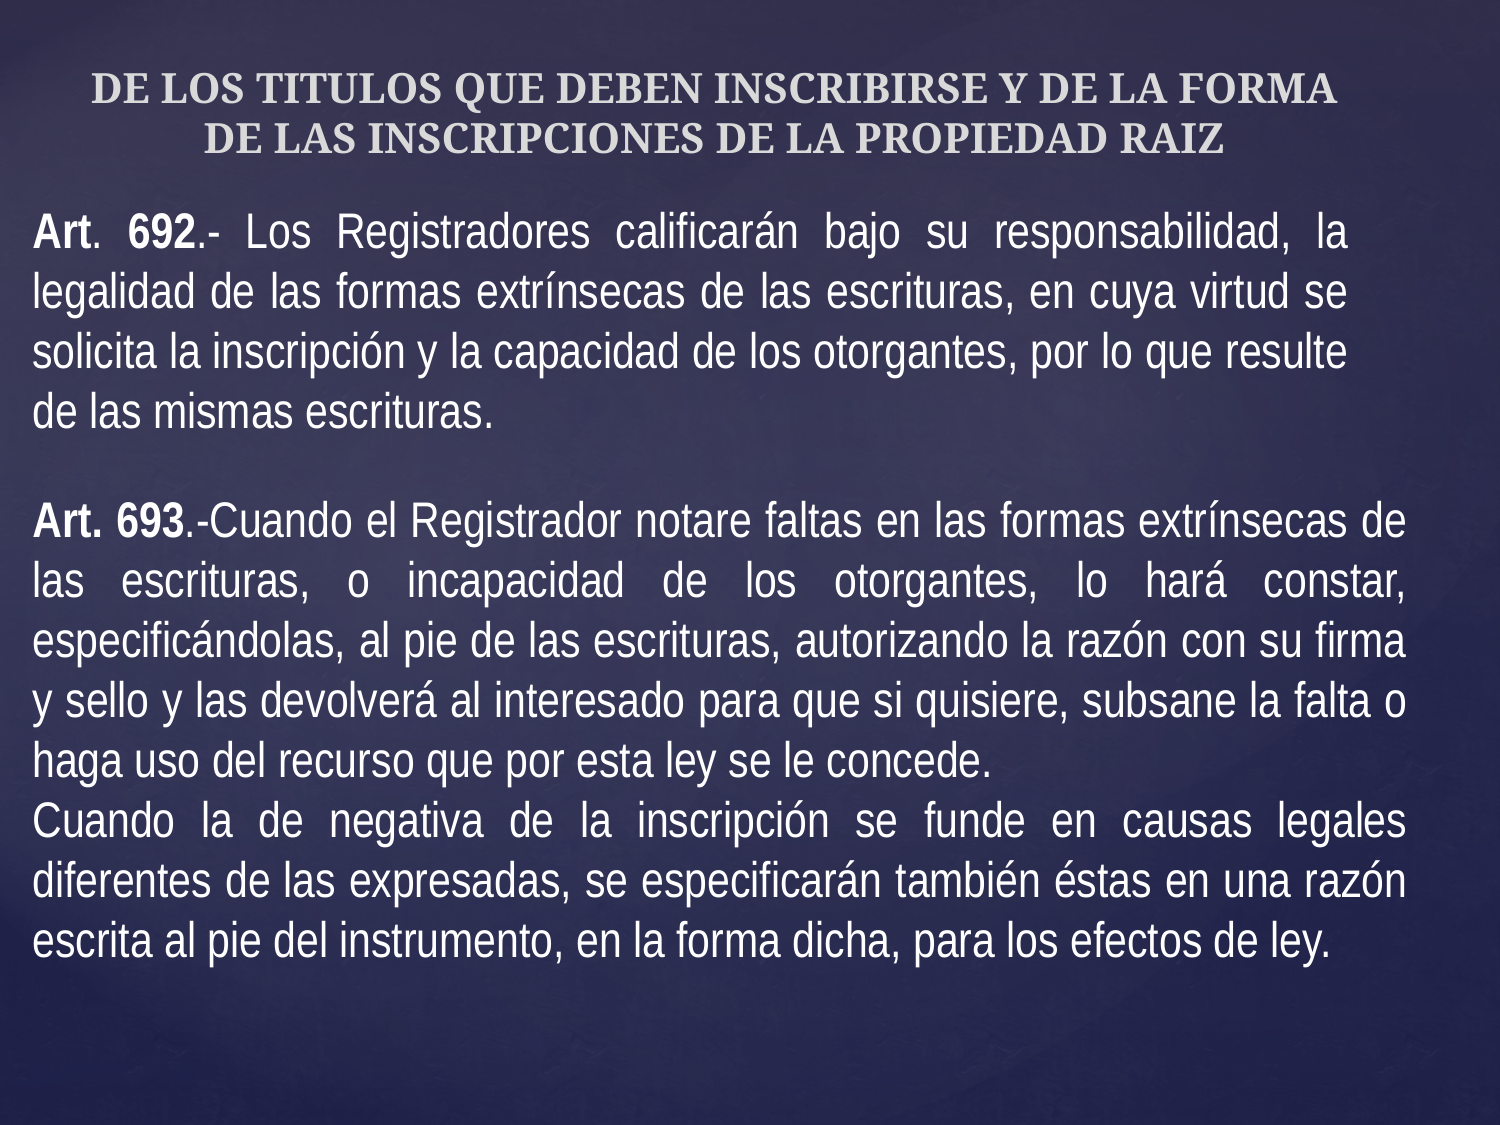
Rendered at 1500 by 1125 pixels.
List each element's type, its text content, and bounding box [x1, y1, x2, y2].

text_box DE LOS TITULOS QUE DEBEN INSCRIBIRSE Y DE LA FORMA DE LAS INSCRIPCIONES DE LA PROPIEDAD RAIZ [64, 54, 1365, 170]
text_box Art. 692.- Los Registradores calificarán bajo su responsabilidad, la legalidad de las formas extrínsecas de las escrituras, en cuya virtud se solicita la inscripción y la capacidad de los otorgantes, por lo que resulte de las mismas escrituras. [17, 190, 1365, 446]
text_box Art. 693.-Cuando el Registrador notare faltas en las formas extrínsecas de las escrituras, o incapacidad de los otorgantes, lo hará constar, especificándolas, al pie de las escrituras, autorizando la razón con su firma y sello y las devolverá al interesado para que si quisiere, subsane la falta o haga uso del recurso que por esta ley se le concede. Cuando la de negativa de la inscripción se funde en causas legales diferentes de las expresadas, se especificarán también éstas en una razón escrita al pie del instrumento, en la forma dicha, para los efectos de ley. [17, 479, 1424, 975]
